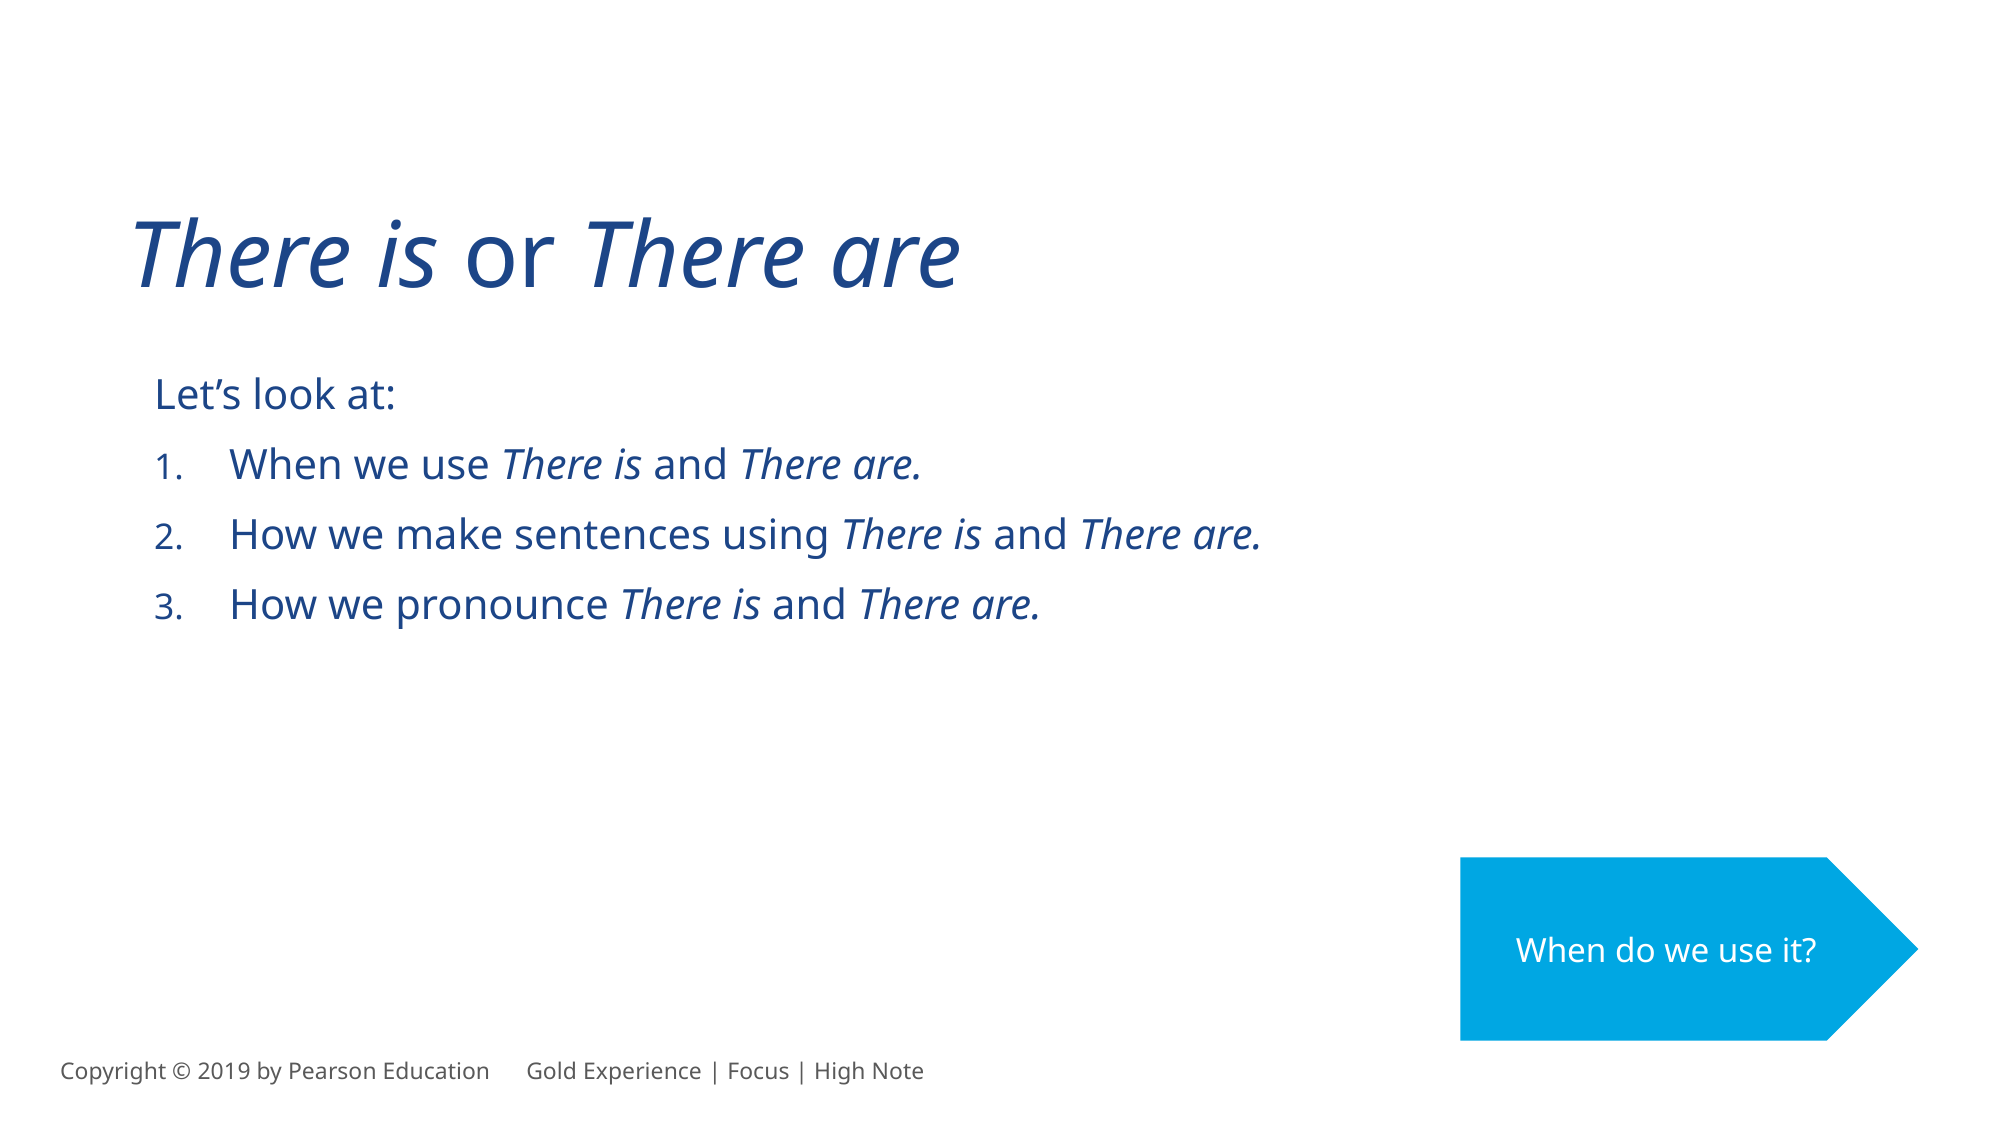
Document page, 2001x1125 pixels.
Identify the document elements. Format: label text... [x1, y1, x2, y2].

title There is or There are [112, 125, 1763, 390]
text_box When do we use it? [1458, 855, 1921, 1043]
footer Copyright © 2019 by Pearson Education Gold Experience | Focus | High Note [45, 1040, 1084, 1101]
list Let’s look at: When we use There is and There are. How we make sentences using There is and There are. How we pronounce There is and There are. [139, 365, 1790, 739]
